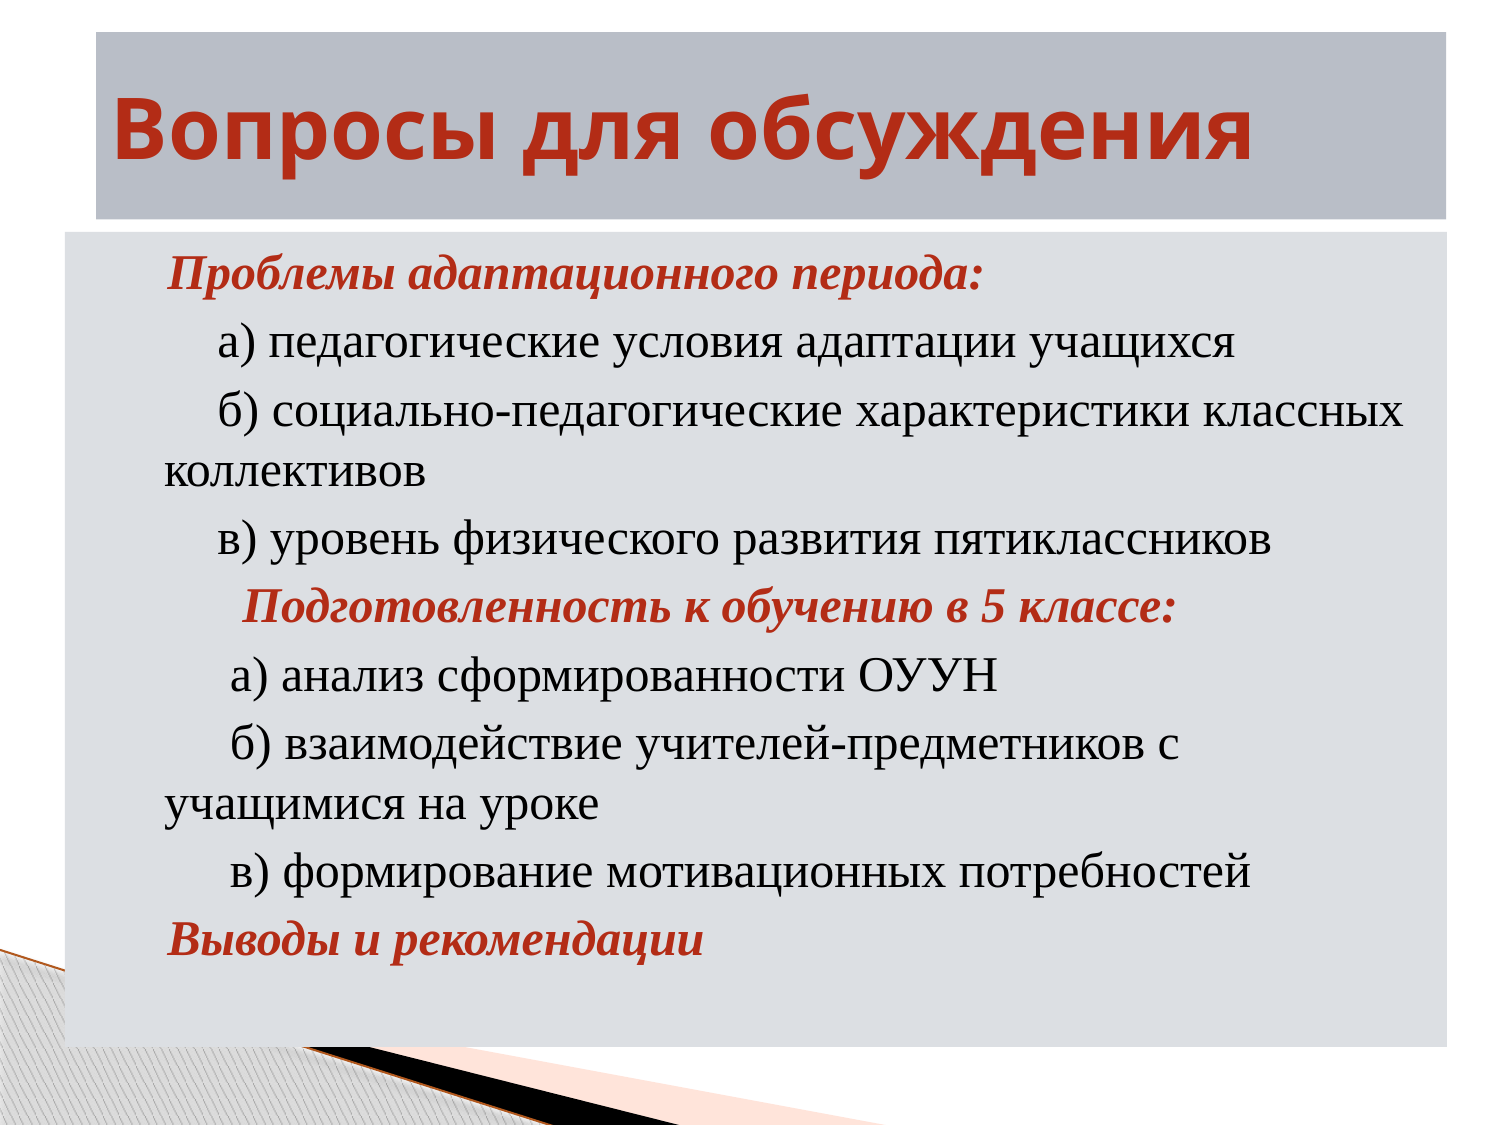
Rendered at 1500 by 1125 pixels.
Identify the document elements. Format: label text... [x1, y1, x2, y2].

list Проблемы адаптационного периода: а) педагогические условия адаптации учащихся б) социально-педагогические характеристики классных коллективов в) уровень физического развития пятиклассников Подготовленность к обучению в 5 классе: а) анализ сформированности ОУУН б) взаимодействие учителей-предметников с учащимися на уроке в) формирование мотивационных потребностей Выводы и рекомендации [64, 231, 1448, 1048]
title Вопросы для обсуждения [96, 32, 1447, 220]
